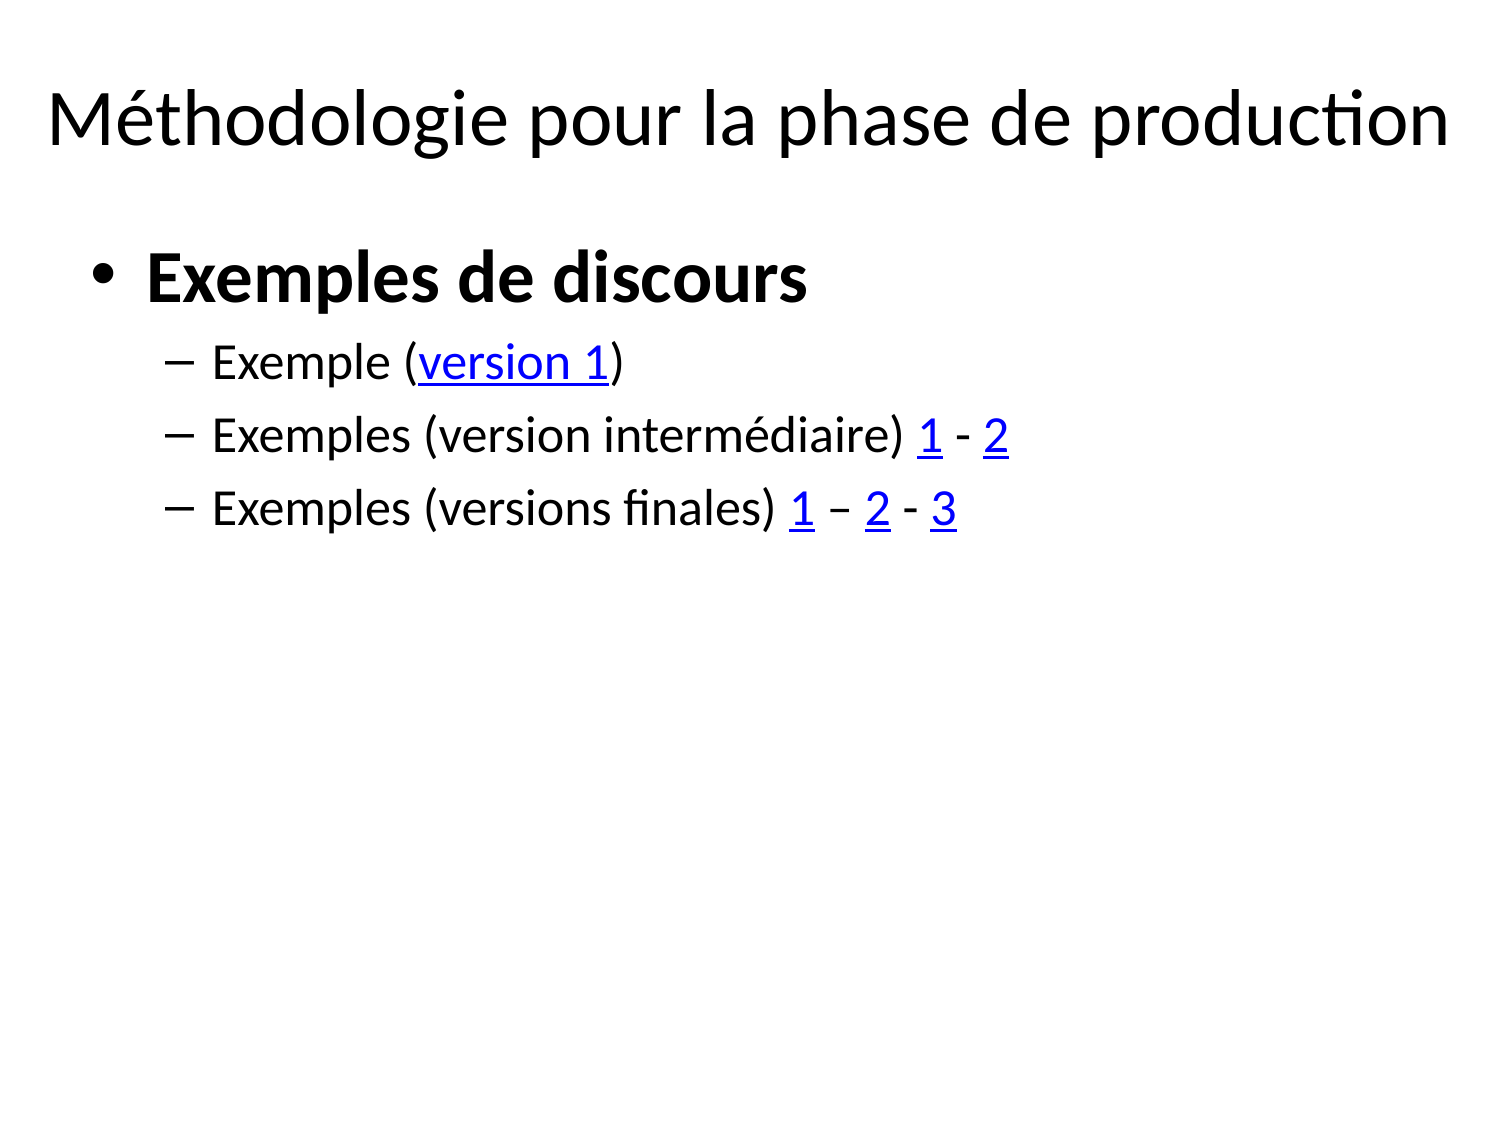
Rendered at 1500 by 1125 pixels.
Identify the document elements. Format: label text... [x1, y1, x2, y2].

title Méthodologie pour la phase de production [0, 19, 1500, 207]
list Exemples de discours Exemple (version 1) Exemples (version intermédiaire) 1 - 2 Exemples (versions finales) 1 – 2 - 3 [75, 219, 1425, 1125]
